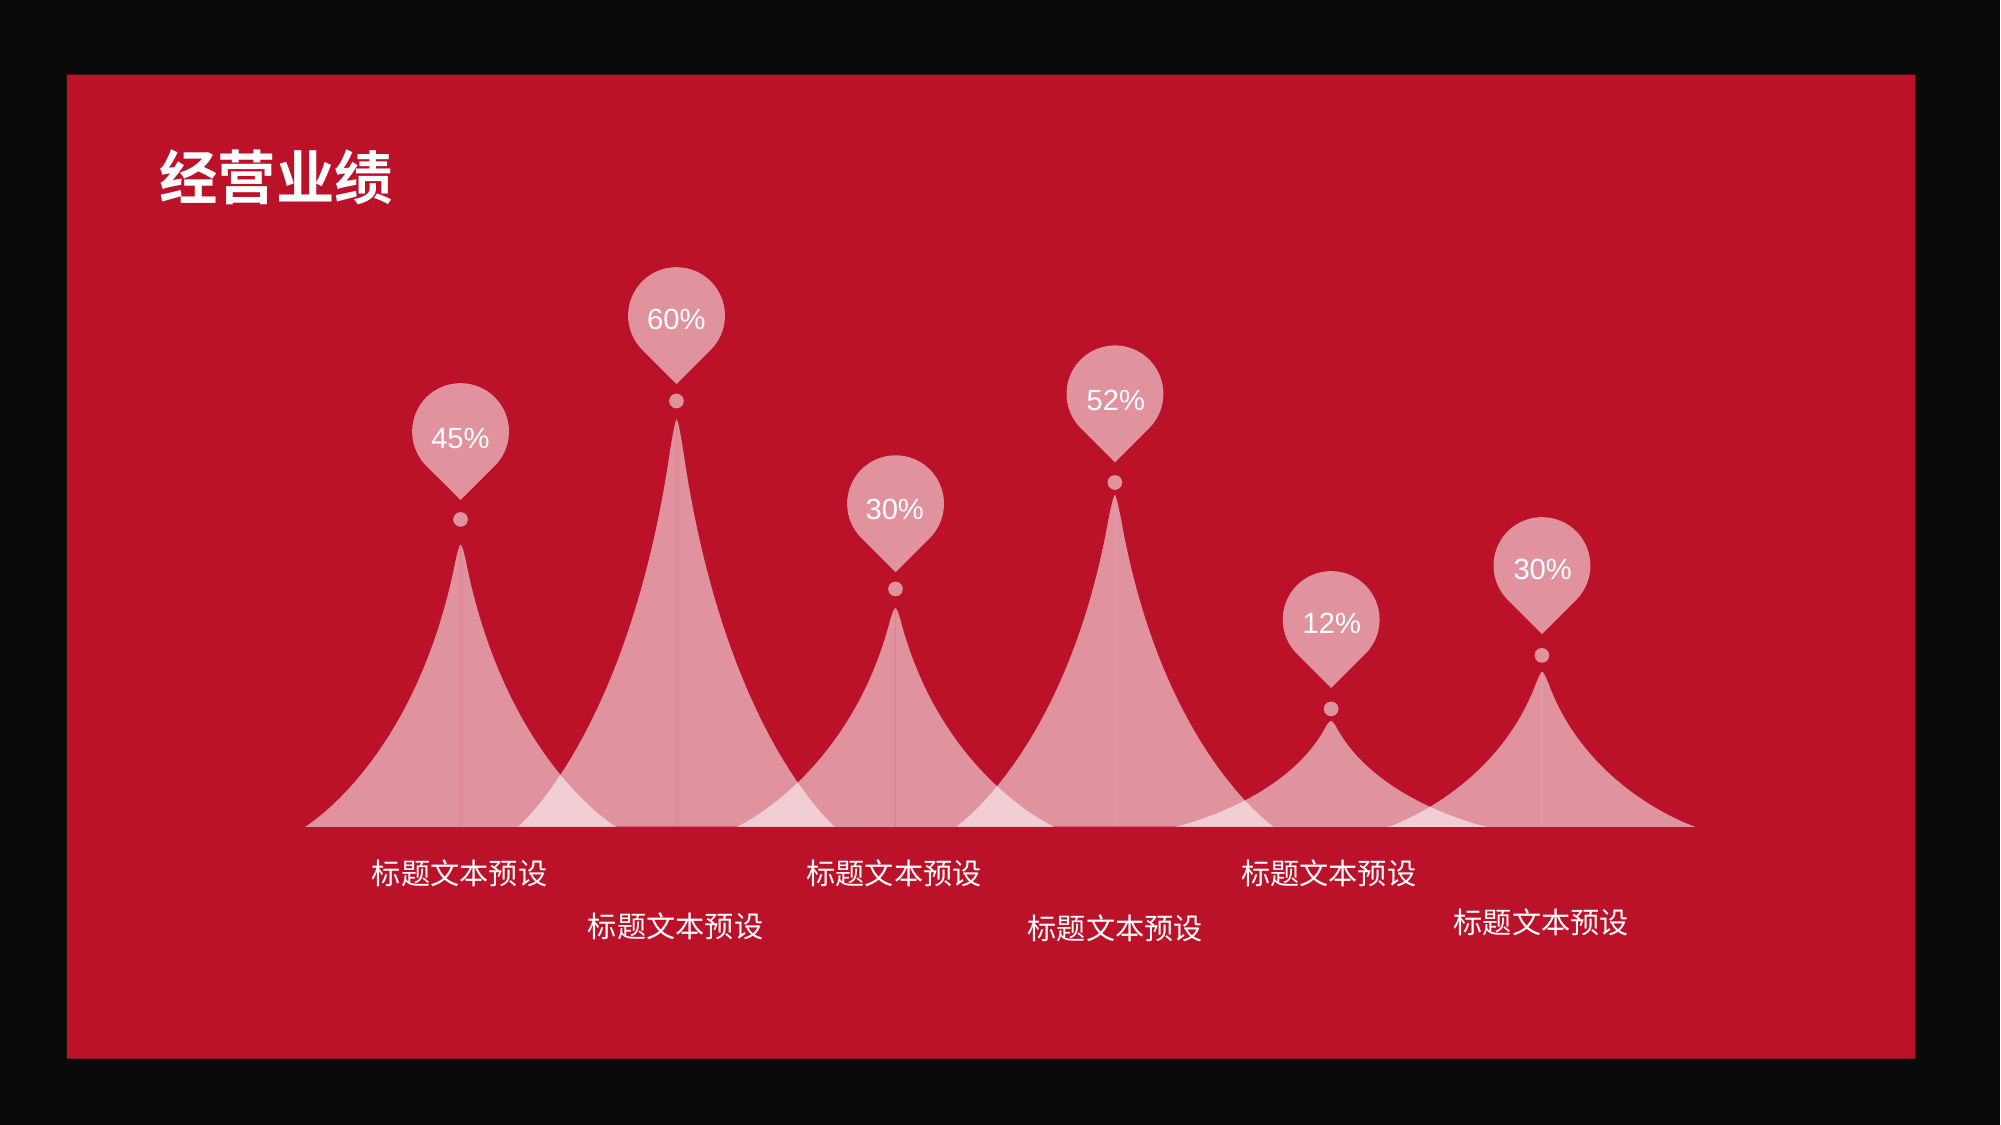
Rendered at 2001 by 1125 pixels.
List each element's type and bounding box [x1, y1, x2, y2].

text_box [0, 0, 2000, 1125]
text_box [305, 267, 1696, 827]
